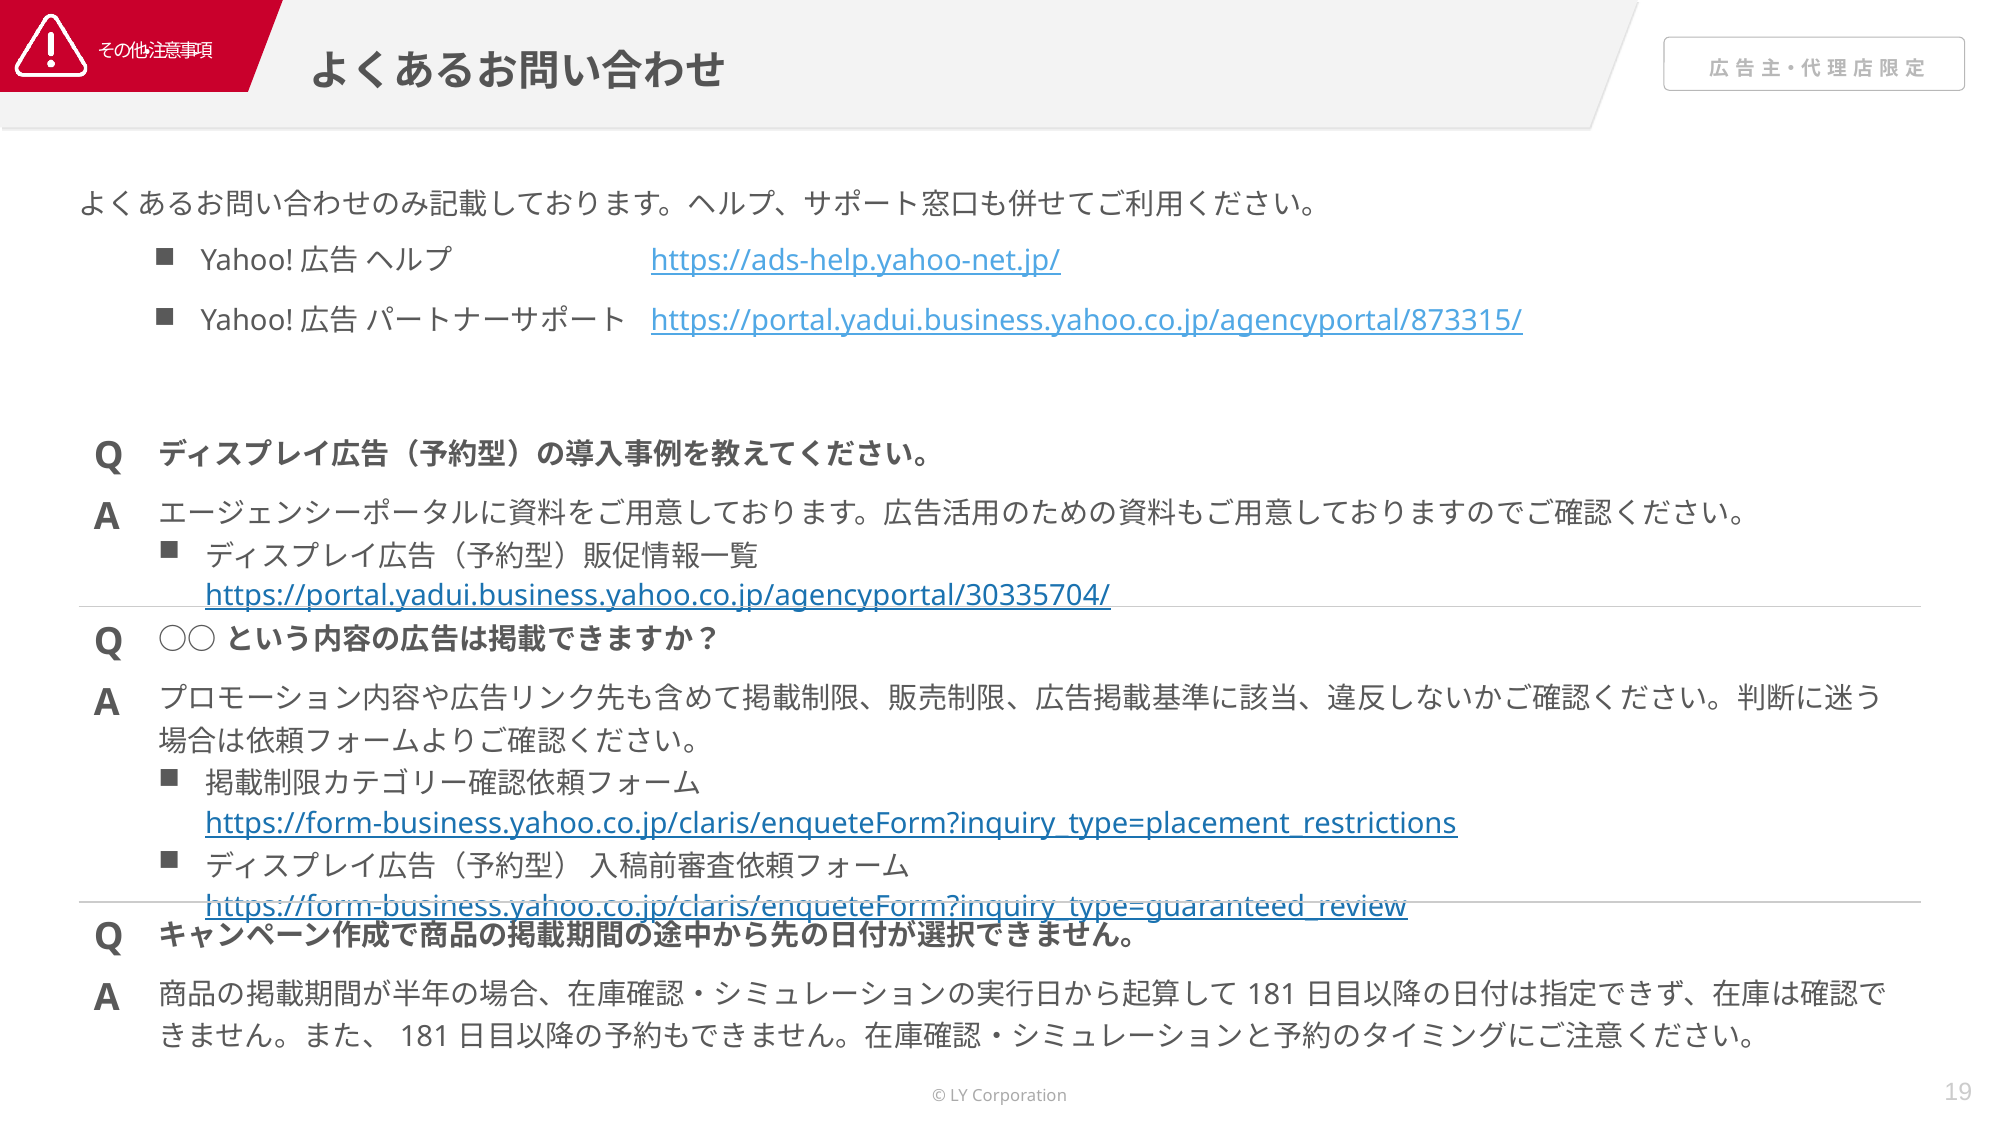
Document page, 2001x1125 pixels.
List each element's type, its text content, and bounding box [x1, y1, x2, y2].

table_cell キャンペーン作成で商品の掲載期間の途中から先の日付が選択できません。 [143, 903, 1921, 963]
table_cell Q [79, 607, 143, 668]
table_cell Q [79, 903, 143, 963]
picture [8, 4, 92, 87]
table_cell ○○という内容の広告は掲載できますか？ [143, 607, 1921, 668]
table_cell 商品の掲載期間が半年の場合、在庫確認・シミュレーションの実行日から起算して181日目以降の日付は指定できず、在庫は確認できません。また、181日目以降の予約もできません。在庫確認・シミュレーションと予約のタイミングにご注意ください。 [143, 963, 1921, 1048]
table_cell A [79, 668, 143, 901]
text_box よくあるお問い合わせのみ記載しております。ヘルプ、サポート窓口も併せてご利用ください。 Yahoo!広告 ヘルプ https://ads-help.yahoo-net.jp/ Yahoo!広告 パートナーサポート https://portal.yadui.business.yahoo.co.jp/agencyportal/873315/ [78, 178, 1922, 341]
table_cell エージェンシーポータルに資料をご用意しております。広告活用のための資料もご用意しておりますのでご確認ください。 ディスプレイ広告（予約型）販促情報一覧 https://portal.yadui.business.yahoo.co.jp/agencyportal/30335704/ [143, 482, 1921, 606]
table_cell A [79, 482, 143, 606]
list よくあるお問い合わせ [309, 41, 1645, 97]
table_cell A [79, 963, 143, 1048]
table_header Q [79, 421, 143, 482]
list その他・注意事項 [97, 13, 240, 81]
table_header ディスプレイ広告（予約型）の導入事例を教えてください。 [143, 421, 1921, 482]
table_cell プロモーション内容や広告リンク先も含めて掲載制限、販売制限、広告掲載基準に該当、違反しないかご確認ください。判断に迷う場合は依頼フォームよりご確認ください。 掲載制限カテゴリー確認依頼フォーム https://form-business.yahoo.co.jp/claris/enqueteForm?inquiry_type=placement_restrictions ディスプレイ広告（予約型） 入稿前審査依頼フォーム https://form-business.yahoo.co.jp/claris/enqueteForm?inquiry_type=guaranteed_review [143, 668, 1921, 901]
